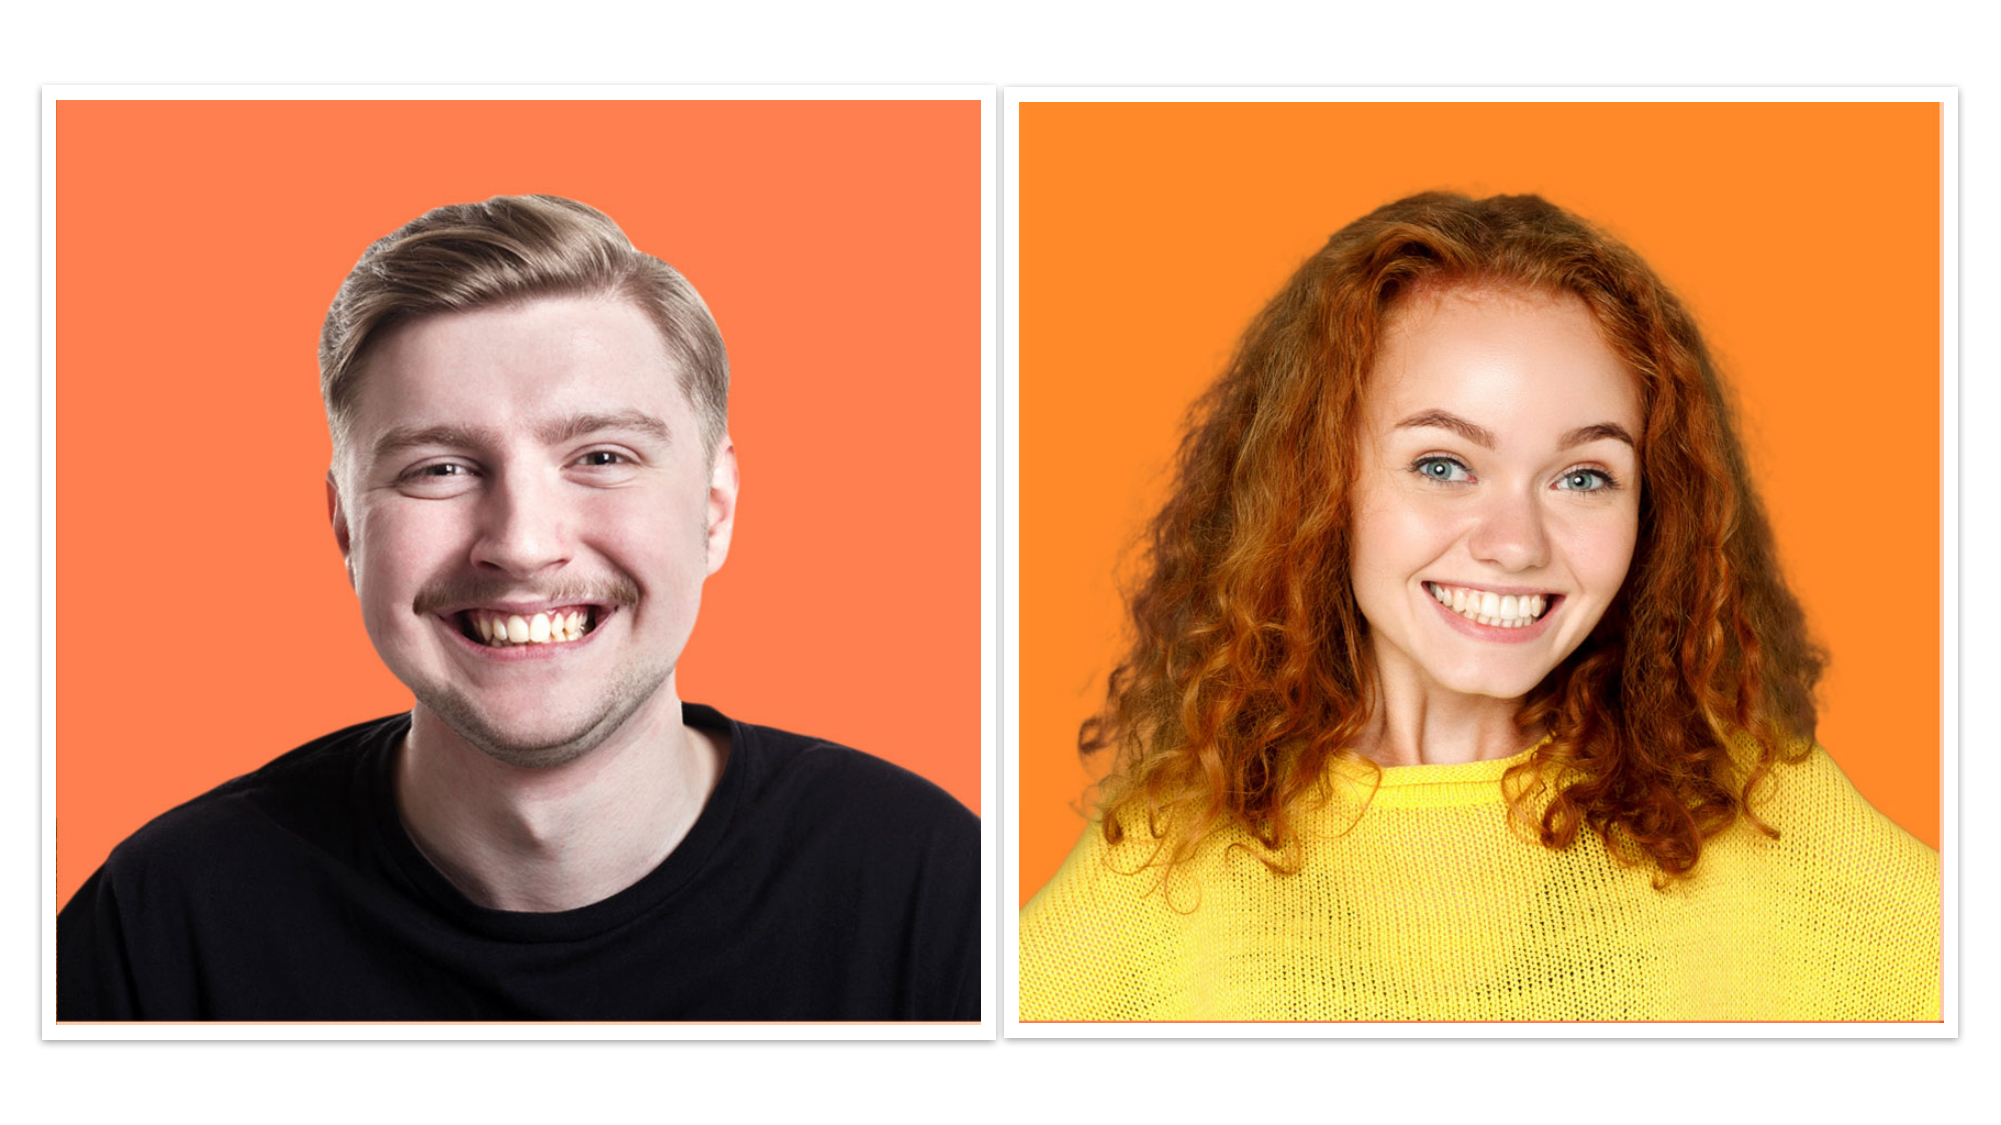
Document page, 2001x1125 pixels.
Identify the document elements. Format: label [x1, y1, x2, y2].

picture [56, 99, 982, 1026]
picture [1018, 101, 1944, 1024]
